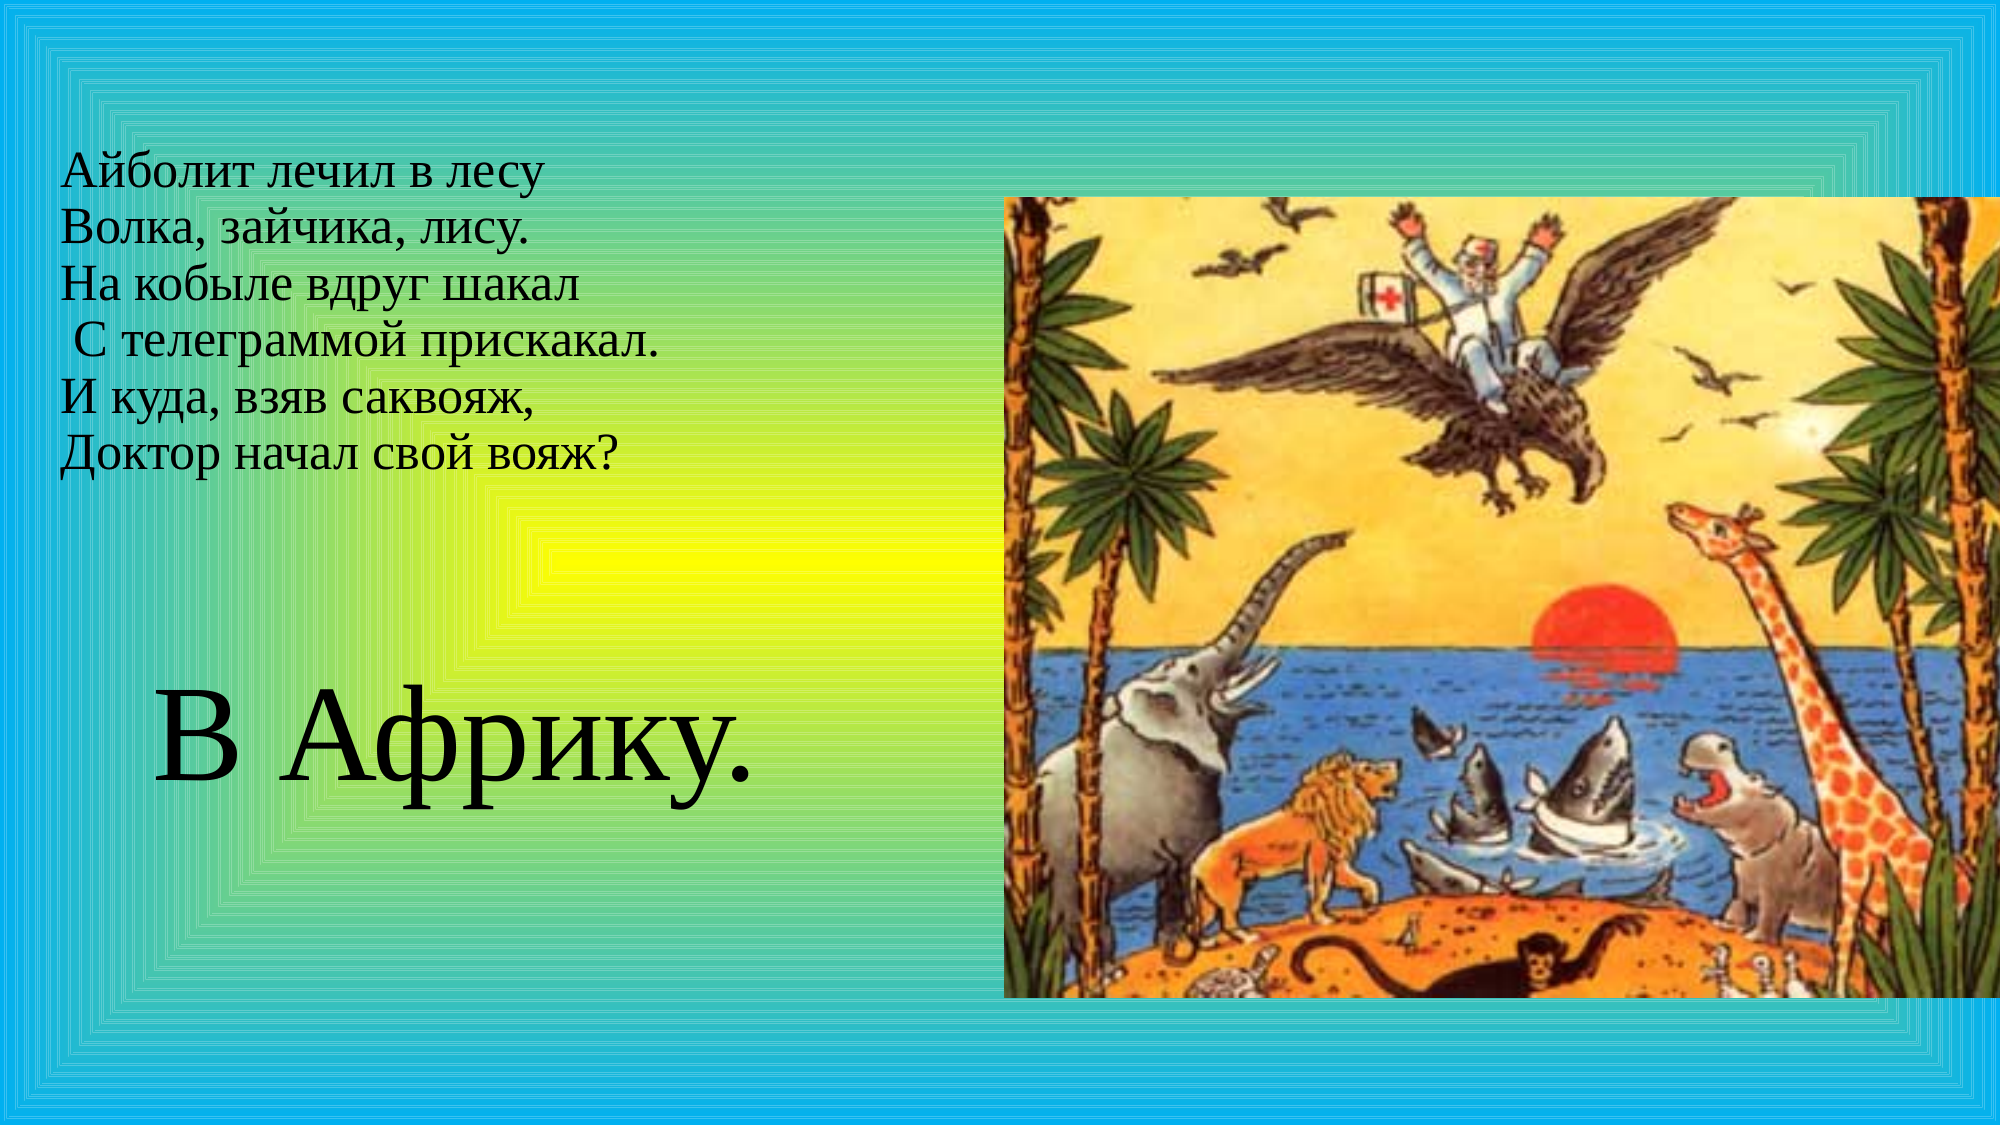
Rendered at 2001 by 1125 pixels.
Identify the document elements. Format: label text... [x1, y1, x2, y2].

picture [1004, 197, 2000, 998]
list В Африку. [137, 654, 1863, 1100]
title Айболит лечил в лесу Волка, зайчика, лису. На кобыле вдруг шакал С телеграммой прискакал. И куда, взяв саквояж, Доктор начал свой вояж? [45, 131, 1129, 555]
